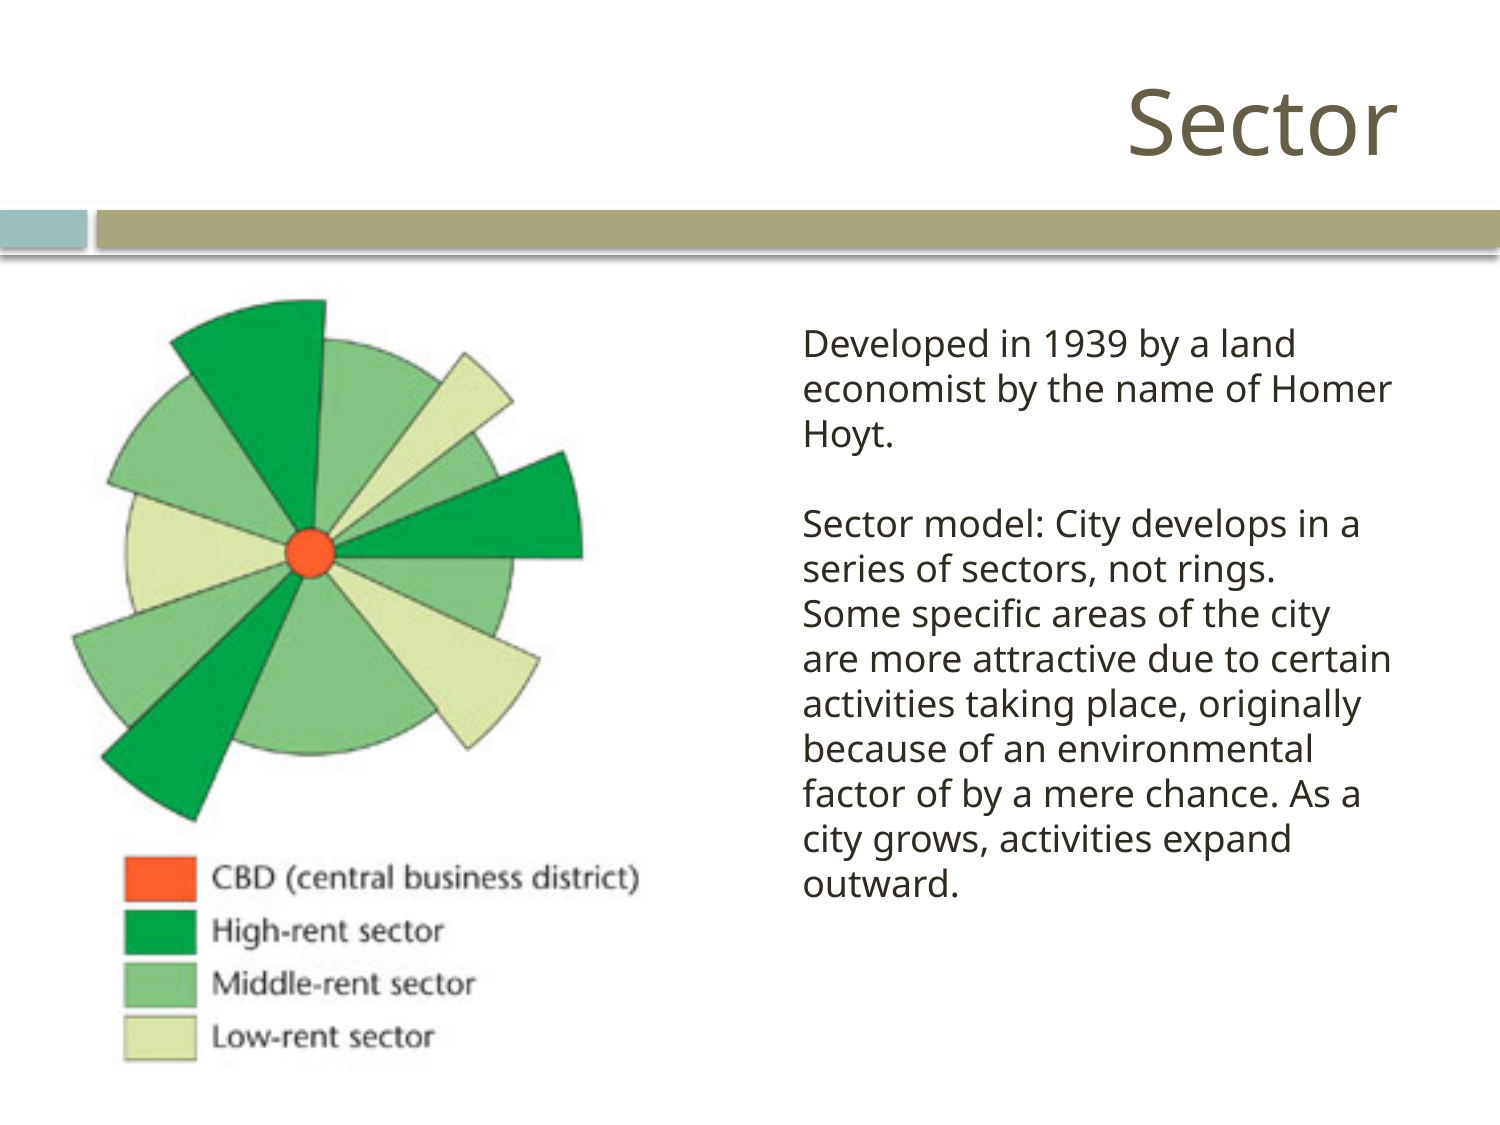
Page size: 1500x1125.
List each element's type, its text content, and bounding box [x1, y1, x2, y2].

picture [49, 287, 663, 1080]
text_box Developed in 1939 by a land economist by the name of Homer Hoyt. Sector model: City develops in a series of sectors, not rings. Some specific areas of the city are more attractive due to certain activities taking place, originally because of an environmental factor of by a mere chance. As a city grows, activities expand outward. [787, 312, 1413, 913]
title Sector [100, 37, 1438, 200]
